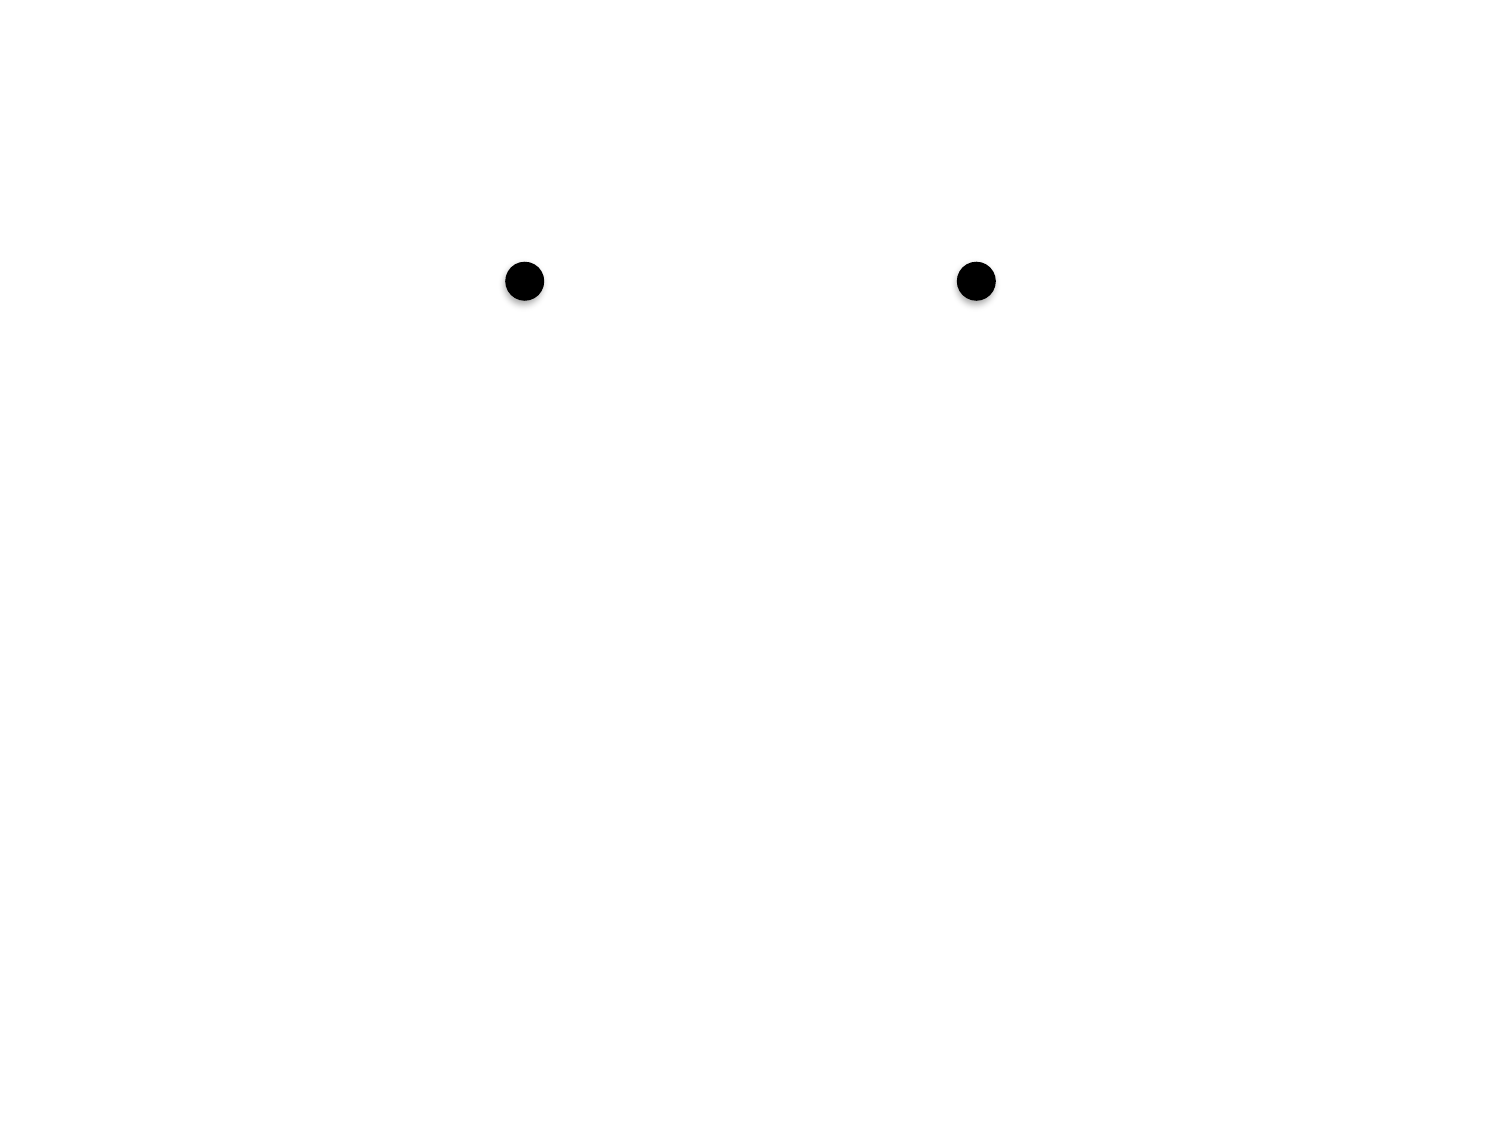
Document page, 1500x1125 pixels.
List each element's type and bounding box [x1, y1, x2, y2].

text_box [956, 261, 996, 301]
text_box [505, 261, 545, 301]
